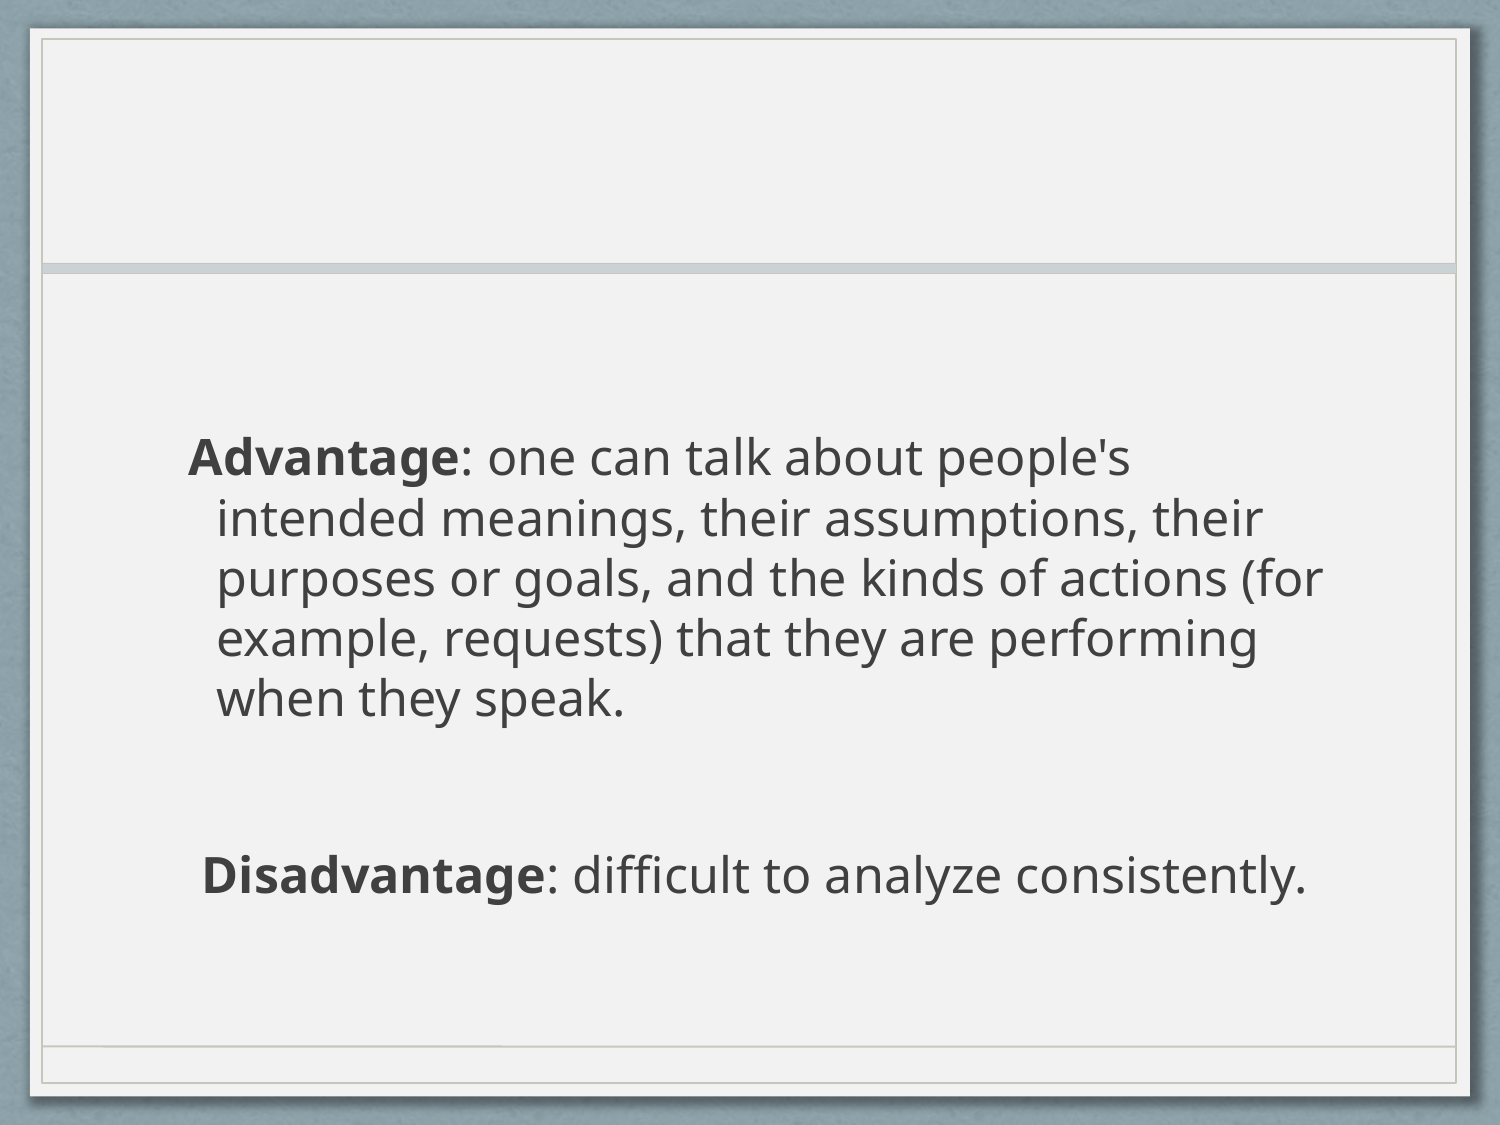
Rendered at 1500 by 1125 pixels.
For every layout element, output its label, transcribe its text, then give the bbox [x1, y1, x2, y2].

list Advantage: one can talk about people's intended meanings, their assumptions, their purposes or goals, and the kinds of actions (for example, requests) that they are performing when they speak. Disadvantage: difficult to analyze consistently. [147, 350, 1353, 995]
